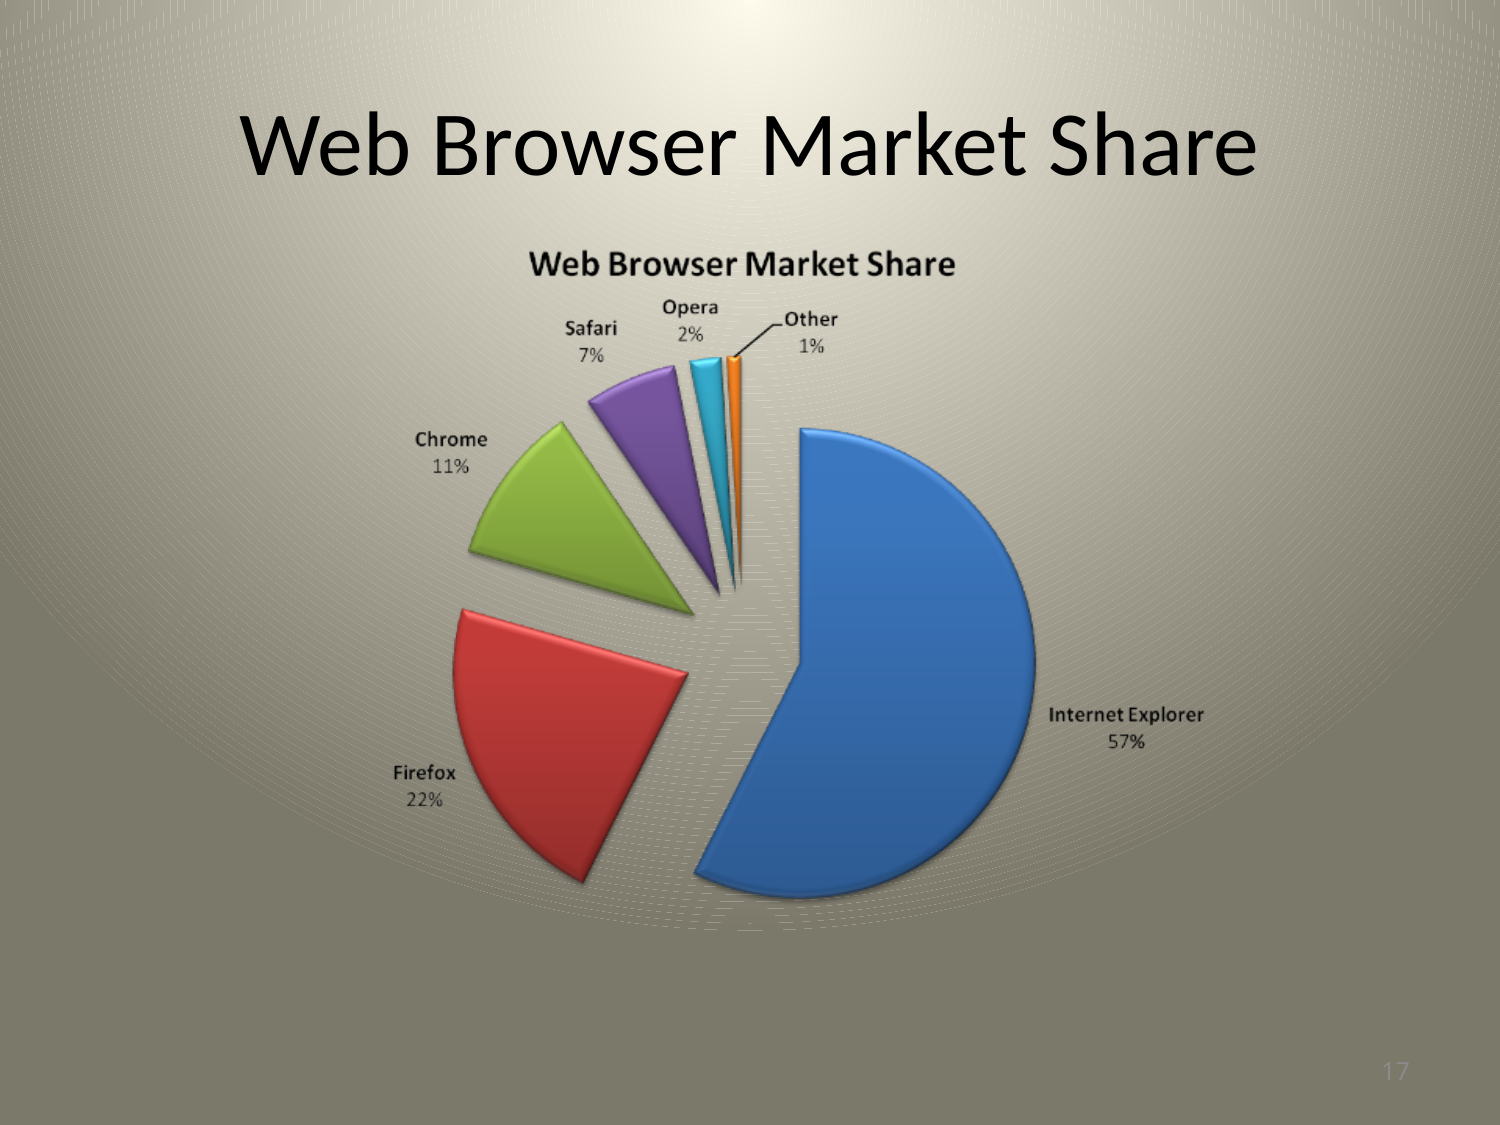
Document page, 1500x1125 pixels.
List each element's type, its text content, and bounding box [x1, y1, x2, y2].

slide_number 17 [1074, 1042, 1425, 1103]
title Web Browser Market Share [75, 45, 1425, 233]
picture [223, 223, 1264, 1014]
